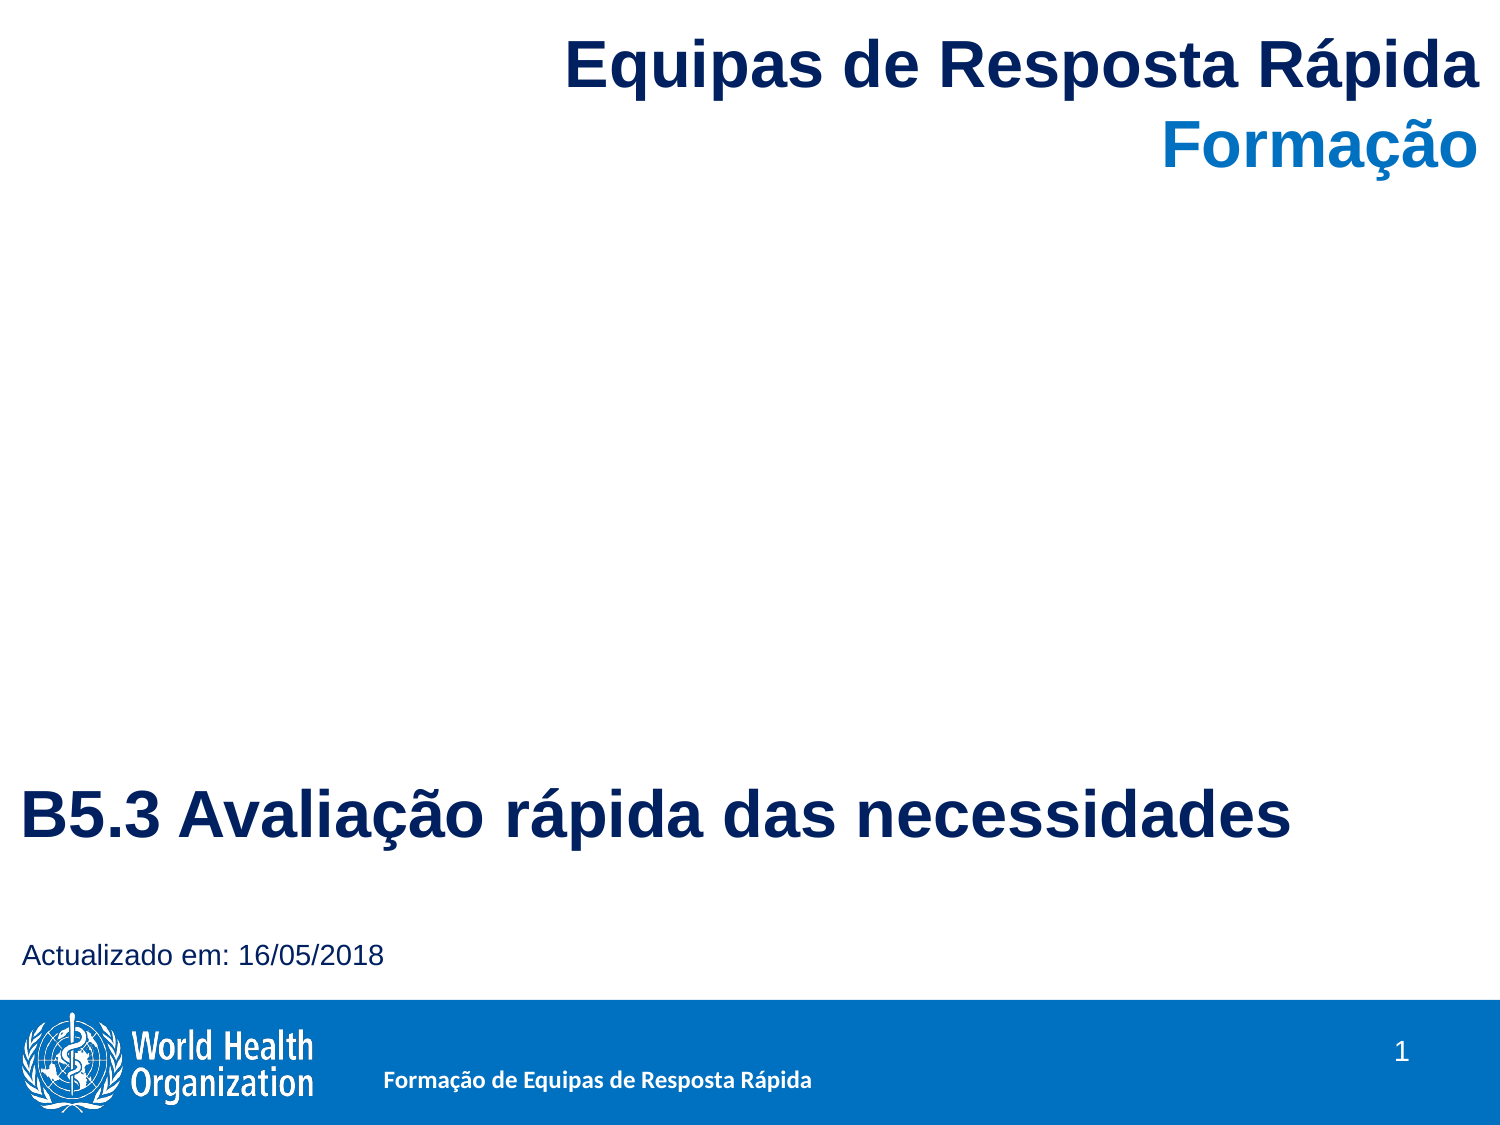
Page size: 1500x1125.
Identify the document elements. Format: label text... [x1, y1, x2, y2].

subtitle B5.3 Avaliação rápida das necessidades [5, 763, 1448, 870]
text_box Actualizado em: 16/05/2018 [7, 928, 400, 979]
slide_number 1 [1074, 1024, 1425, 1103]
text_box Equipas de Resposta Rápida Formação [549, 13, 1495, 302]
picture [21, 1012, 313, 1113]
